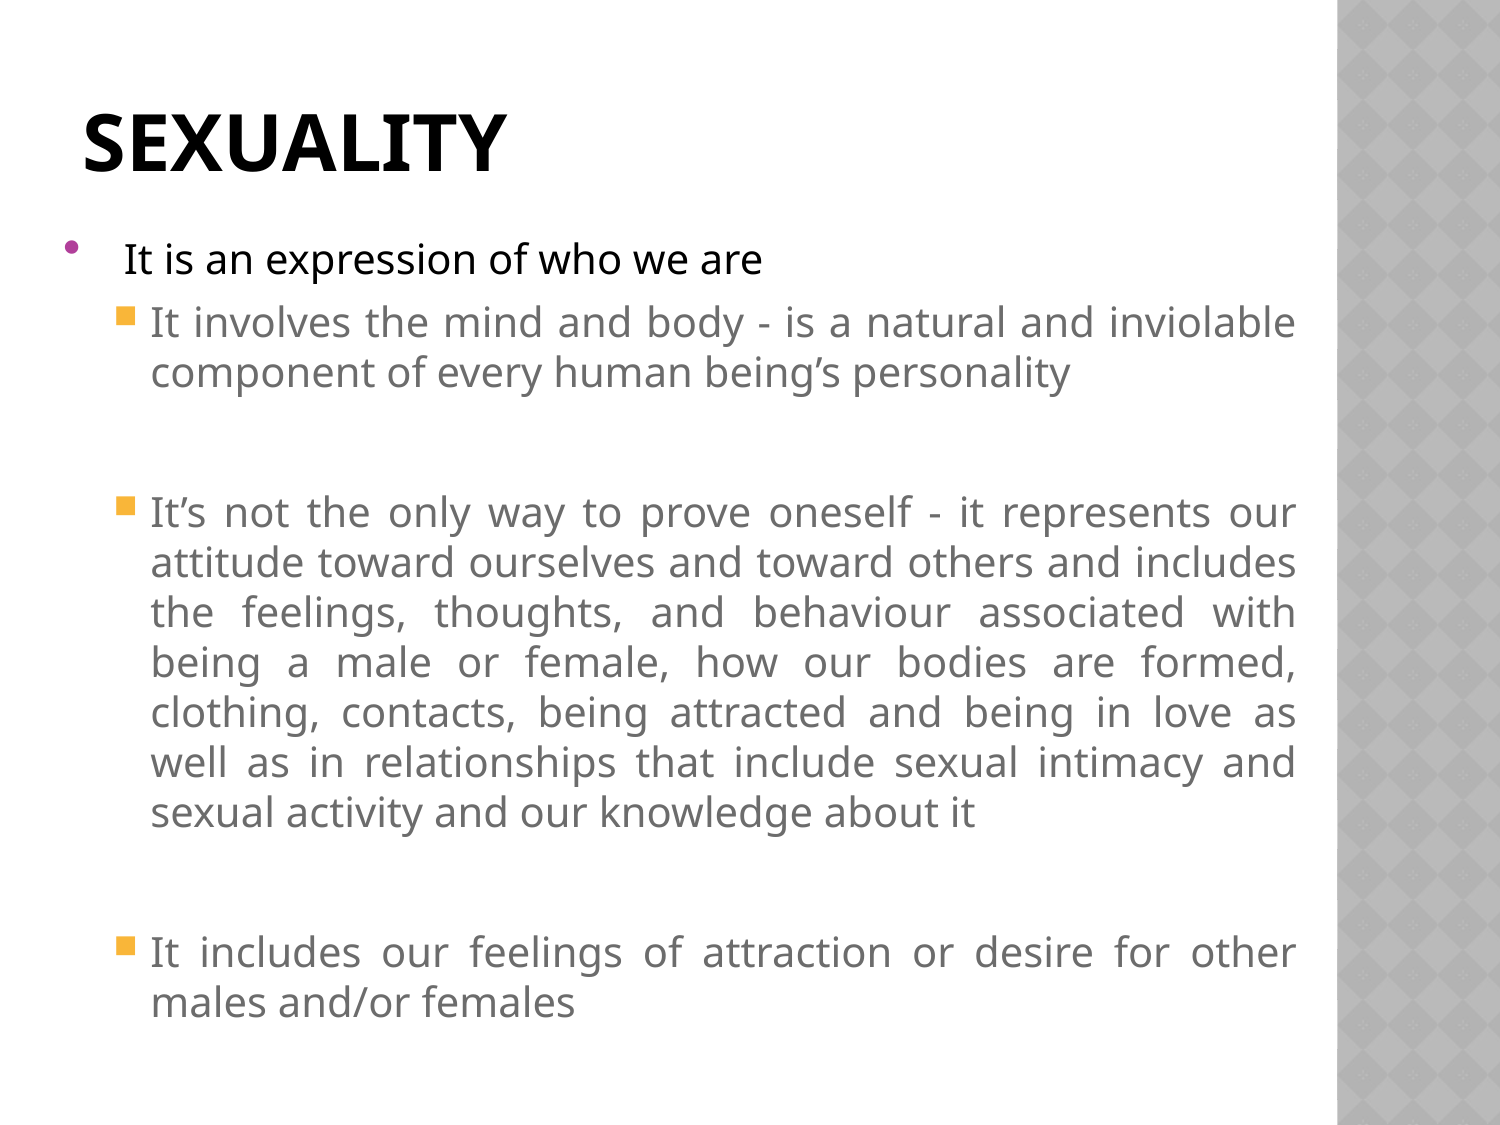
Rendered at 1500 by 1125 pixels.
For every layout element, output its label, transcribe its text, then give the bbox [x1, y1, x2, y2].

title Sexuality [75, 52, 1263, 188]
list It is an expression of who we are It involves the mind and body - is a natural and inviolable component of every human being’s personality It’s not the only way to prove oneself - it represents our attitude toward ourselves and toward others and includes the feelings, thoughts, and behaviour associated with being a male or female, how our bodies are formed, clothing, contacts, being attracted and being in love as well as in relationships that include sexual intimacy and sexual activity and our knowledge about it It includes our feelings of attraction or desire for other males and/or females It’s influenced by culture and society [49, 212, 1313, 1076]
